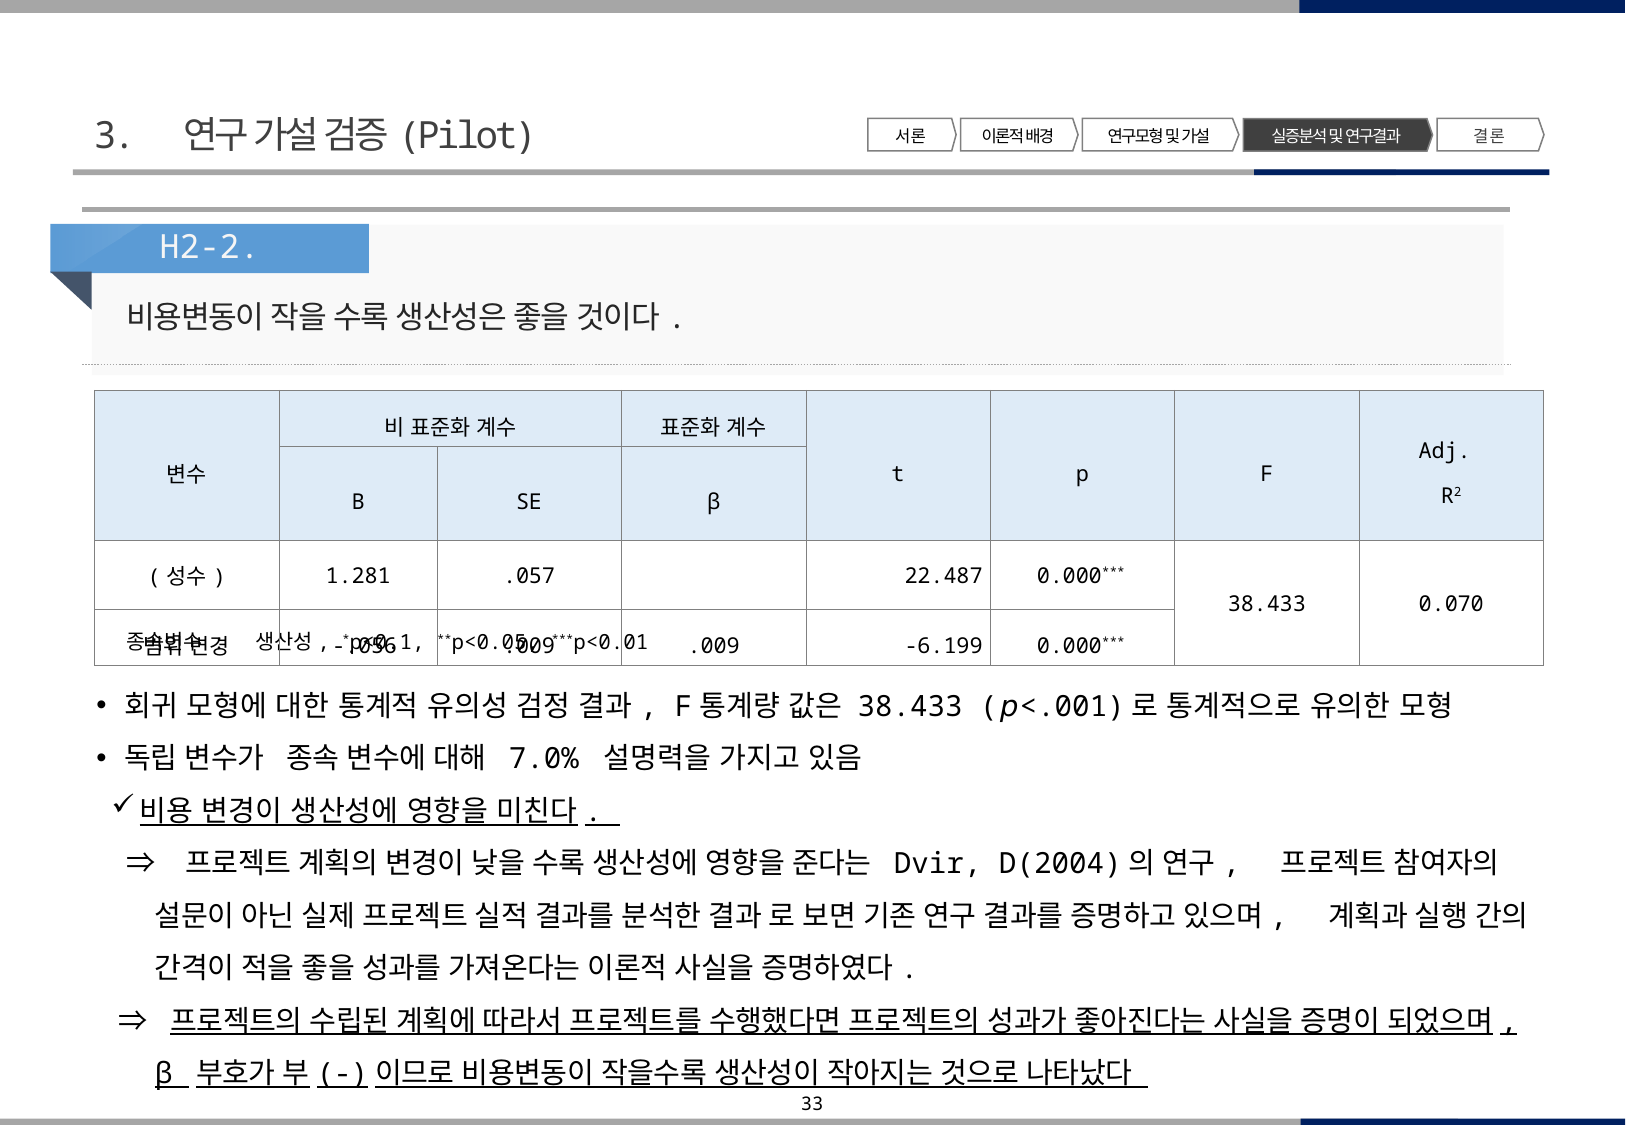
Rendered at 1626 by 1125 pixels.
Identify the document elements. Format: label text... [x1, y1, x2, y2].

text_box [50, 209, 1511, 376]
table_cell B [280, 447, 437, 540]
text_box 3. 연구 가설 검증(Pilot) [78, 91, 1544, 166]
text_box 회귀 모형에 대한 통계적 유의성 검정 결과, F통계량 값은 38.433 (𝘱<.001)로 통계적으로 유의한 모형 독립 변수가 종속 변수에 대해 7.0% 설명력을 가지고 있음 비용 변경이 생산성에 영향을 미친다. ⇒ 프로젝트 계획의 변경이 낮을 수록 생산성에 영향을 준다는 Dvir, D(2004)의 연구, 프로젝트 참여자의 설문이 아닌 실제 프로젝트 실적 결과를 분석한 결과 로 보면 기존 연구 결과를 증명하고 있으며, 계획과 실행 간의 간격이 적을 좋을 성과를 가져온다는 이론적 사실을 증명하였다. ⇒ 프로젝트의 수립된 계획에 따라서 프로젝트를 수행했다면 프로젝트의 성과가 좋아진다는 사실을 증명이 되었으며, β 부호가 부(-)이므로 비용변동이 작을수록 생산성이 작아지는 것으로 나타났다 [81, 662, 1544, 1097]
table_cell [622, 541, 806, 609]
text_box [867, 118, 1544, 152]
table_cell 0.000*** [991, 541, 1174, 609]
table_header p [991, 391, 1174, 540]
table_cell 22.487 [807, 541, 990, 609]
table_cell 38.433 [1175, 541, 1359, 665]
table_cell -.056 [280, 610, 437, 665]
table_cell -6.199 [807, 610, 990, 665]
table_cell .009 [622, 610, 806, 665]
table_header 표준화 계수 [622, 391, 806, 446]
table_cell 1.281 [280, 541, 437, 609]
table_cell SE [438, 447, 621, 540]
table_cell .057 [438, 541, 621, 609]
table_cell 범위 변경 [95, 610, 279, 665]
table_cell .009 [438, 610, 621, 665]
table_header Adj. R2 [1360, 391, 1543, 540]
table_header 비 표준화 계수 [280, 391, 621, 446]
table_cell β [622, 447, 806, 540]
table_cell 0.000*** [991, 610, 1174, 665]
table_header F [1175, 391, 1359, 540]
table_header 변수 [95, 391, 279, 540]
table_cell 0.070 [1360, 541, 1543, 665]
table_header t [807, 391, 990, 540]
table_cell (성수) [95, 541, 279, 609]
